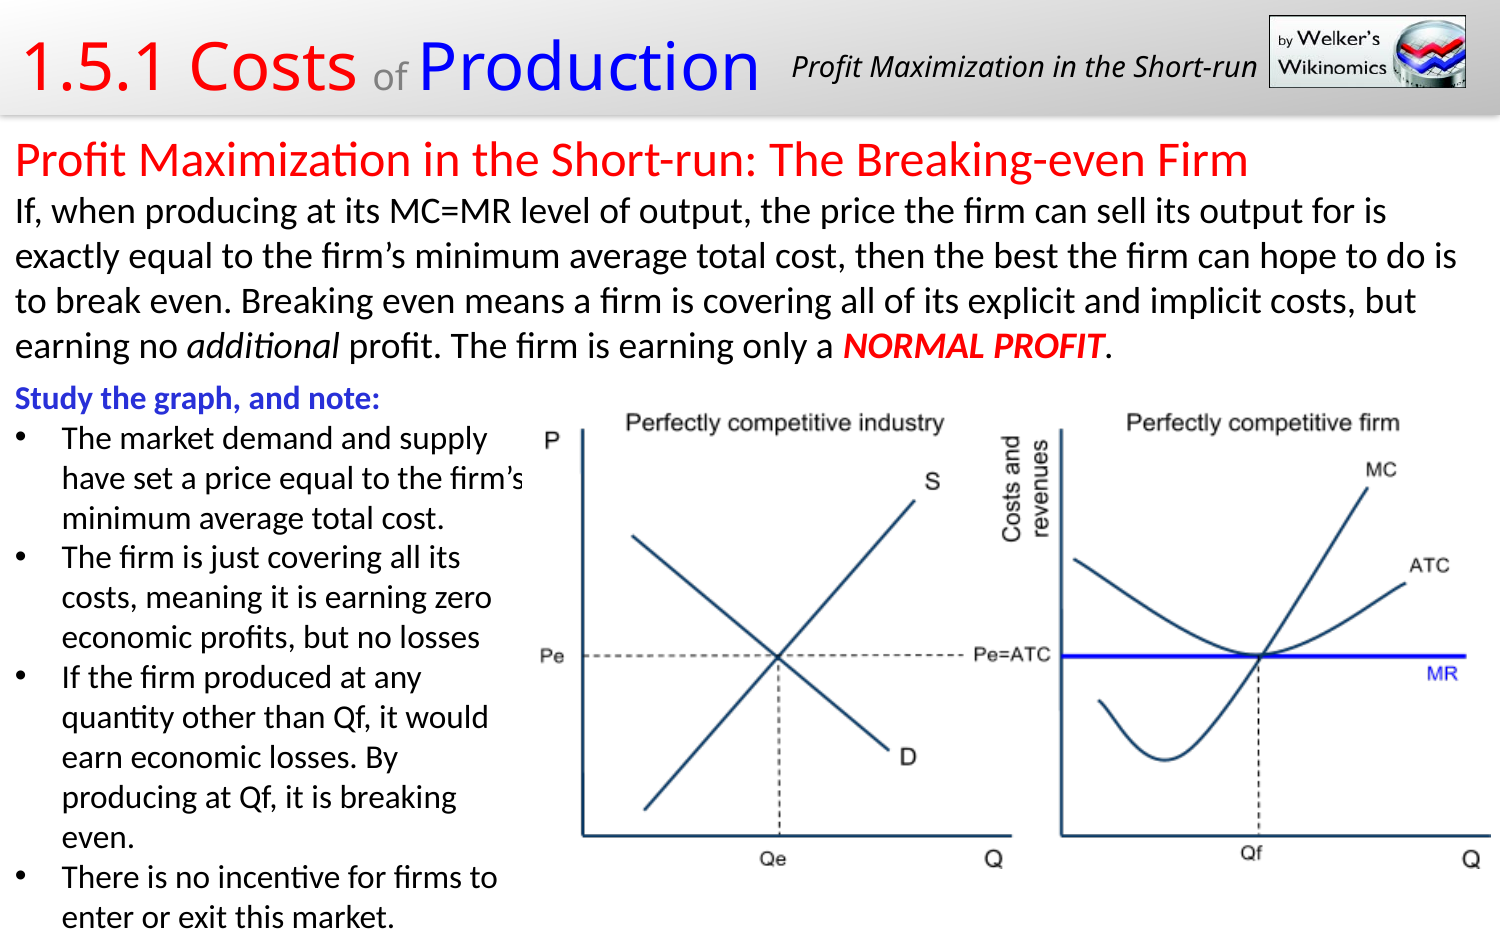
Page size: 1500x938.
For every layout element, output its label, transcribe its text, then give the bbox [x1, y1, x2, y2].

text_box Profit Maximization in the Short-run: The Breaking-even Firm If, when producing at its MC=MR level of output, the price the firm can sell its output for is exactly equal to the firm’s minimum average total cost, then the best the firm can hope to do is to break even. Breaking even means a firm is covering all of its explicit and implicit costs, but earning no additional profit. The firm is earning only a NORMAL PROFIT. [0, 123, 1500, 419]
picture [521, 393, 1491, 869]
text_box Study the graph, and note: The market demand and supply have set a price equal to the firm’s minimum average total cost. The firm is just covering all its costs, meaning it is earning zero economic profits, but no losses If the firm produced at any quantity other than Qf, it would earn economic losses. By producing at Qf, it is breaking even. There is no incentive for firms to enter or exit this market. [0, 368, 550, 938]
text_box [0, 0, 1500, 115]
